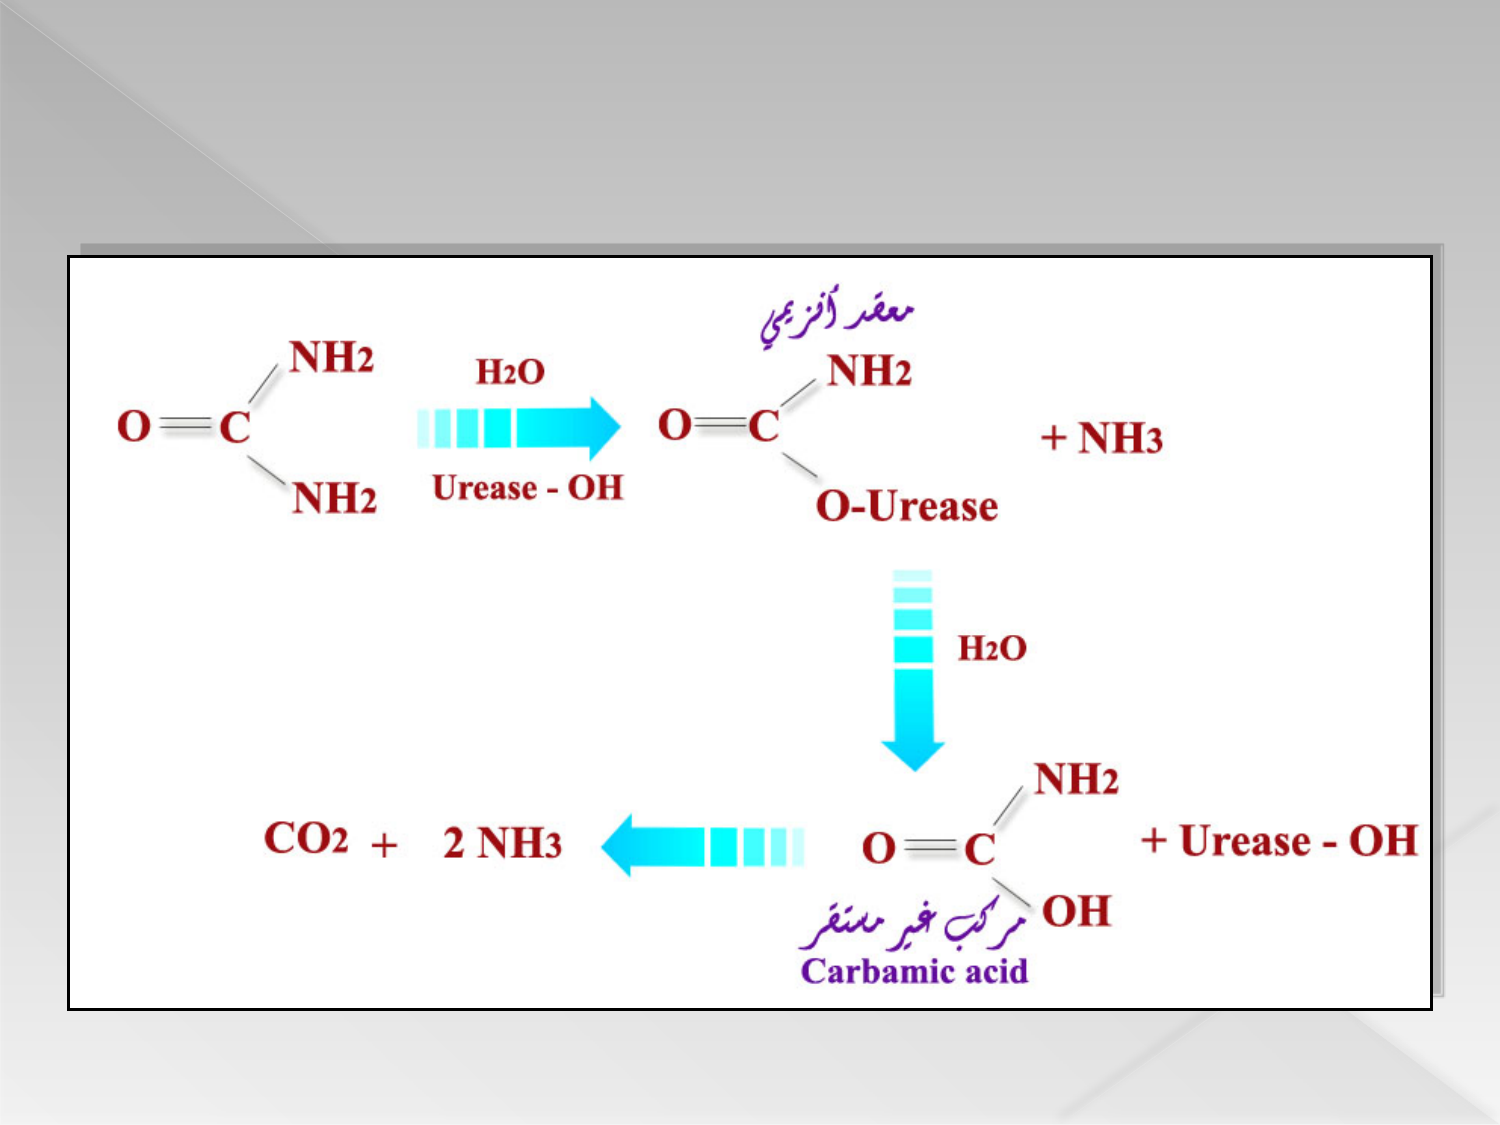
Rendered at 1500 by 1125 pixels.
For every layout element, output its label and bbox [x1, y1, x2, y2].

picture [70, 257, 1430, 1008]
